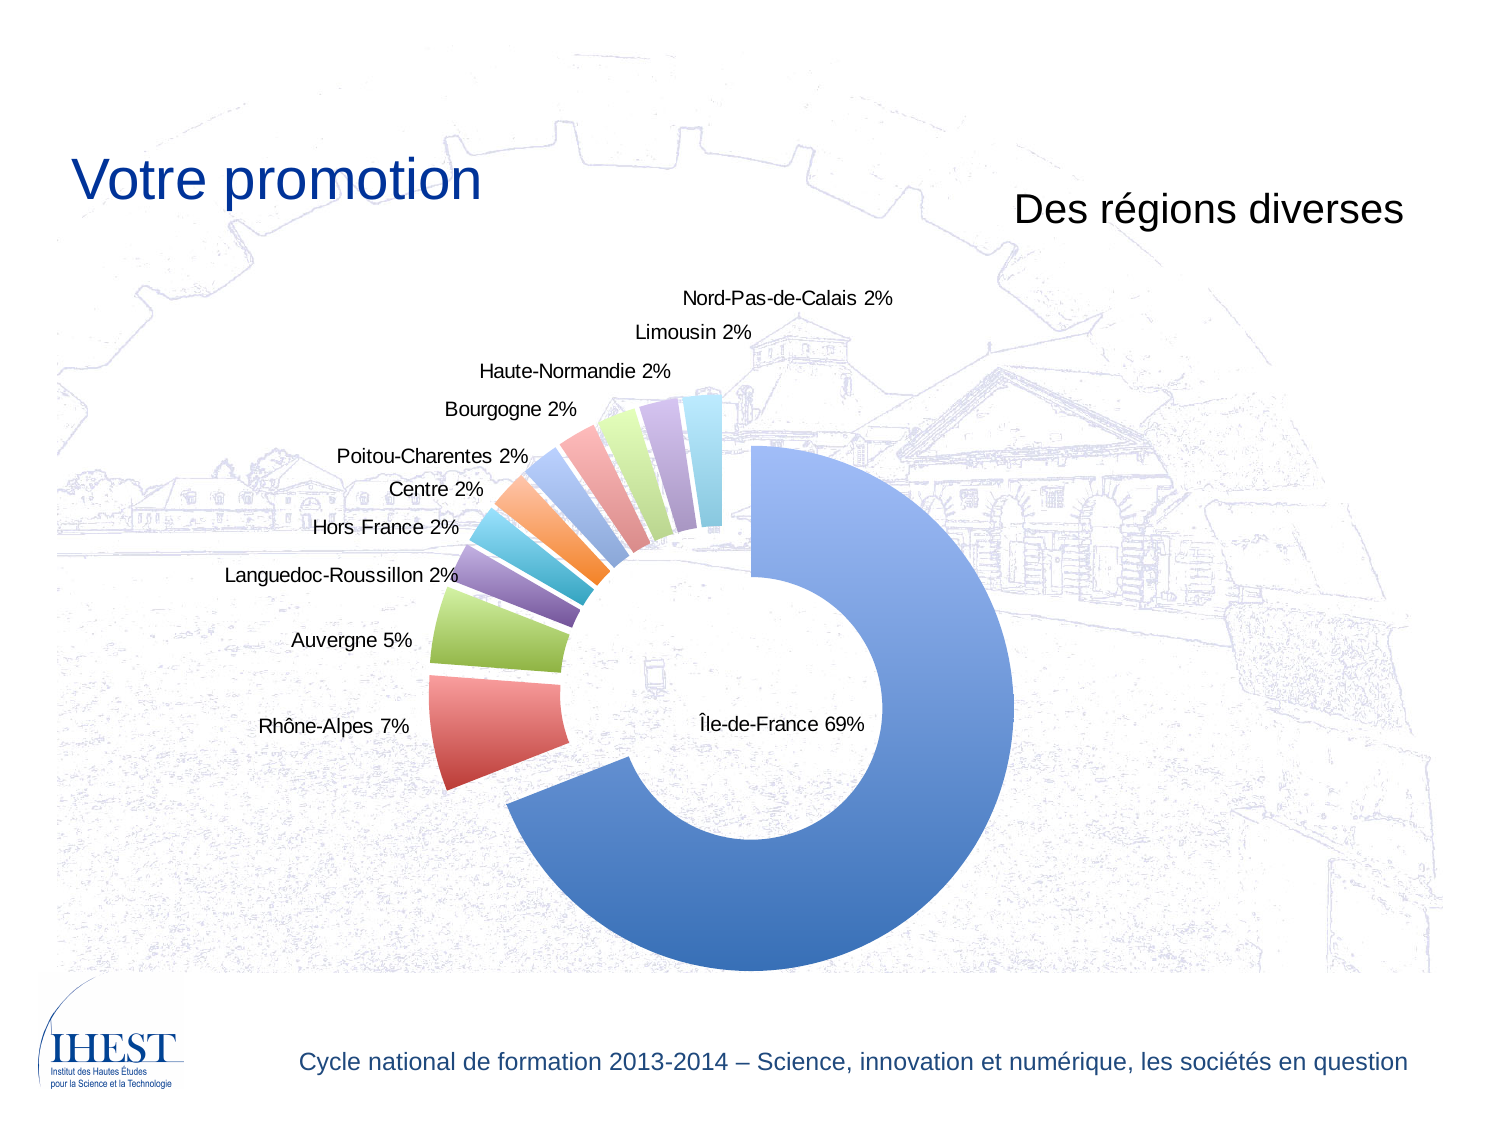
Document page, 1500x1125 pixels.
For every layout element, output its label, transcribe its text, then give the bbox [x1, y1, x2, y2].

picture [57, 45, 1443, 133]
picture [38, 207, 999, 1089]
text_box Des régions diverses [999, 173, 1444, 239]
picture [1193, 239, 1443, 973]
text_box Votre promotion [56, 133, 1444, 207]
chart [173, 238, 1193, 1061]
